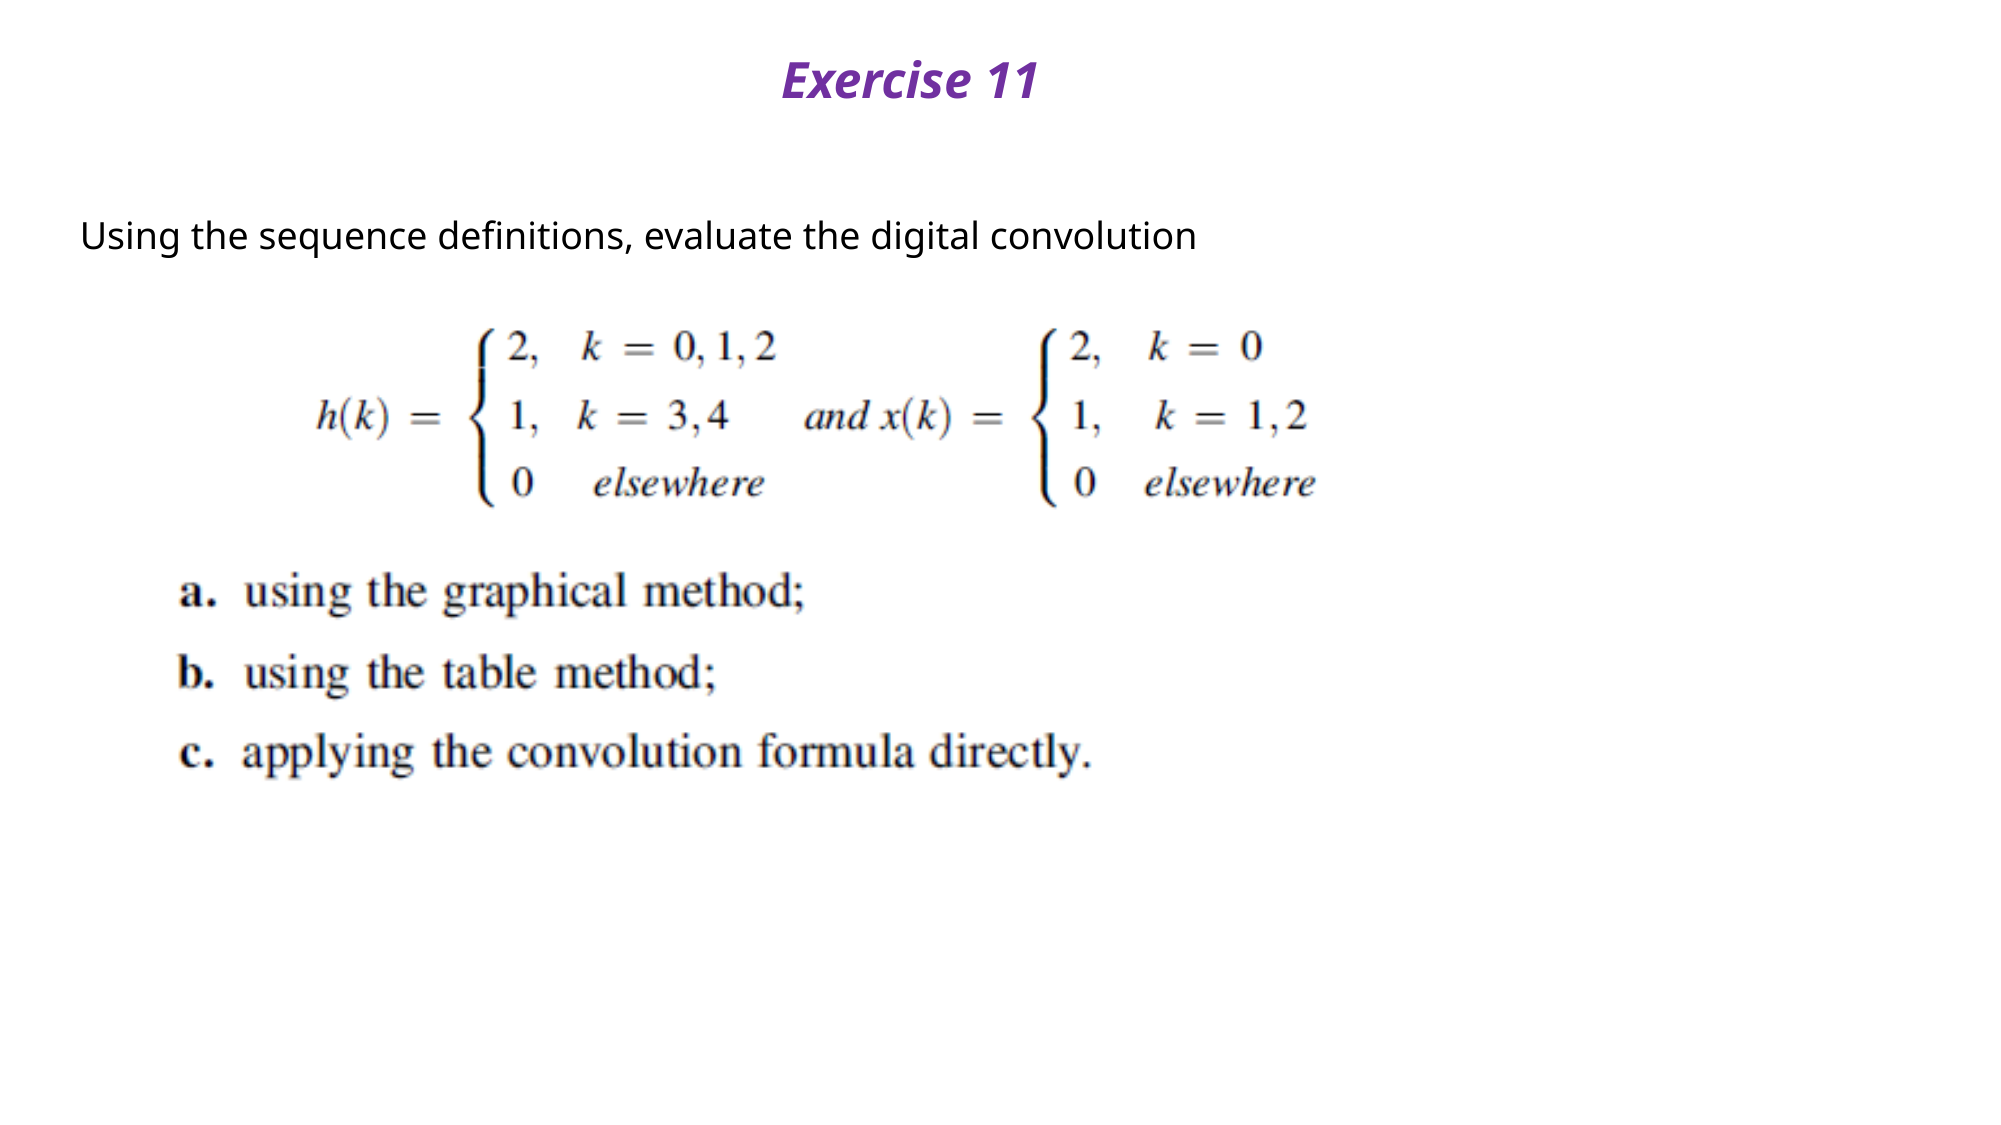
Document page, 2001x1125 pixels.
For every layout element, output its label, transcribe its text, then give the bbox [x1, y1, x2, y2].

text_box Using the sequence definitions, evaluate the digital convolution [64, 201, 1412, 264]
text_box Exercise 11 [766, 37, 1055, 117]
picture [308, 318, 1345, 513]
picture [146, 565, 1102, 789]
